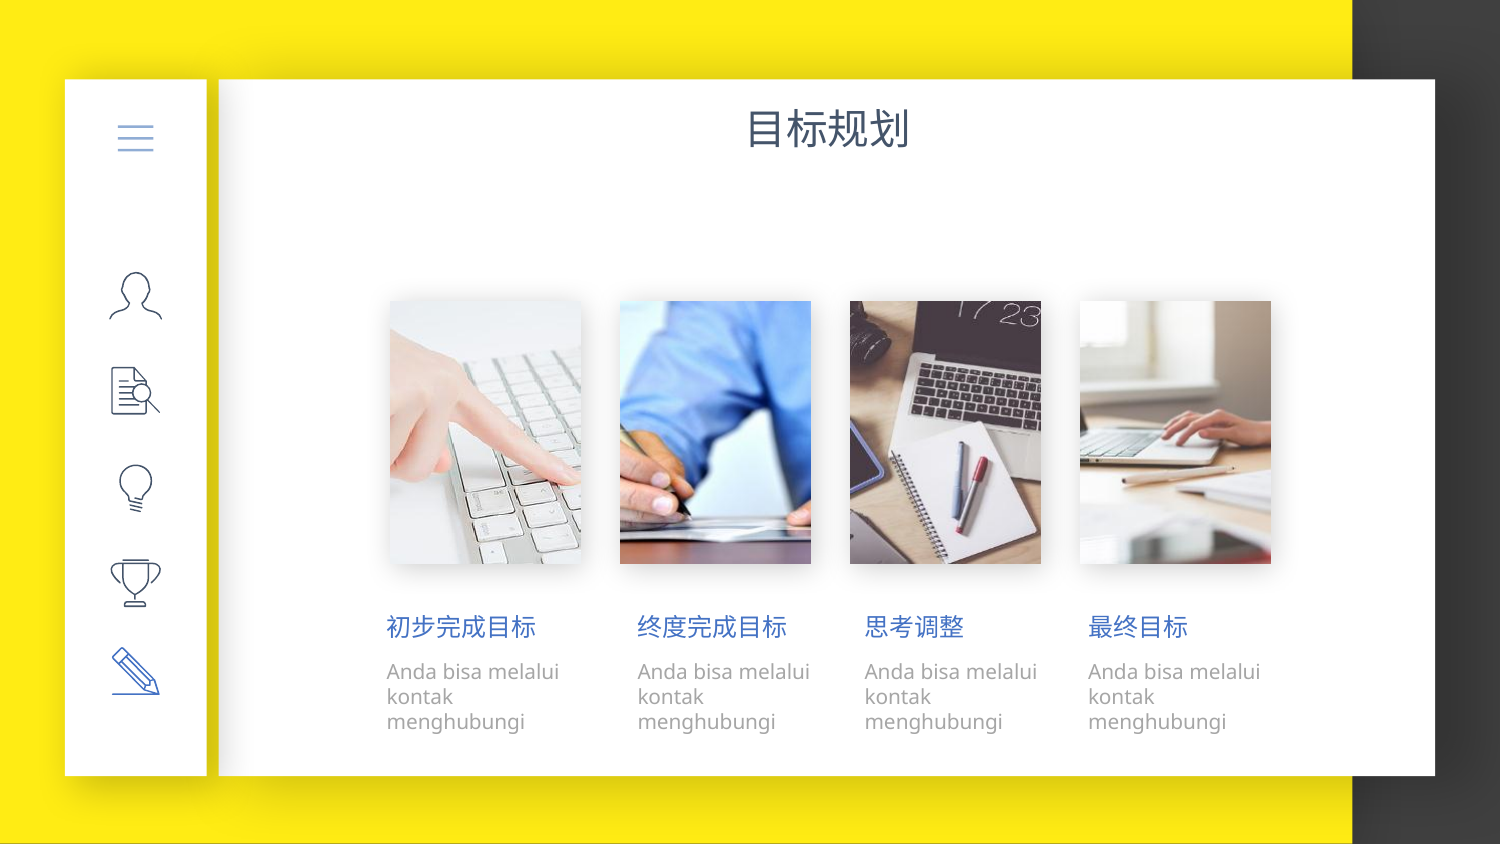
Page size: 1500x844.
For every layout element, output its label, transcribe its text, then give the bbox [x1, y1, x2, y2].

text_box Anda bisa melalui kontak menghubungi [622, 651, 842, 742]
text_box Anda bisa melalui kontak menghubungi [1073, 651, 1292, 742]
text_box [109, 271, 162, 320]
picture [389, 301, 581, 564]
picture [849, 301, 1041, 564]
text_box 最终目标 [1073, 603, 1247, 651]
text_box 初步完成目标 [371, 603, 565, 651]
picture [1079, 301, 1271, 564]
text_box [111, 647, 160, 695]
text_box 思考调整 [849, 603, 1010, 651]
text_box Anda bisa melalui kontak menghubungi [849, 651, 1069, 742]
picture [619, 301, 811, 564]
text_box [119, 464, 153, 513]
text_box 终度完成目标 [622, 603, 823, 651]
text_box 目标规划 [729, 95, 928, 151]
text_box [110, 559, 162, 608]
text_box Anda bisa melalui kontak menghubungi [371, 651, 591, 742]
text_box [111, 366, 161, 415]
